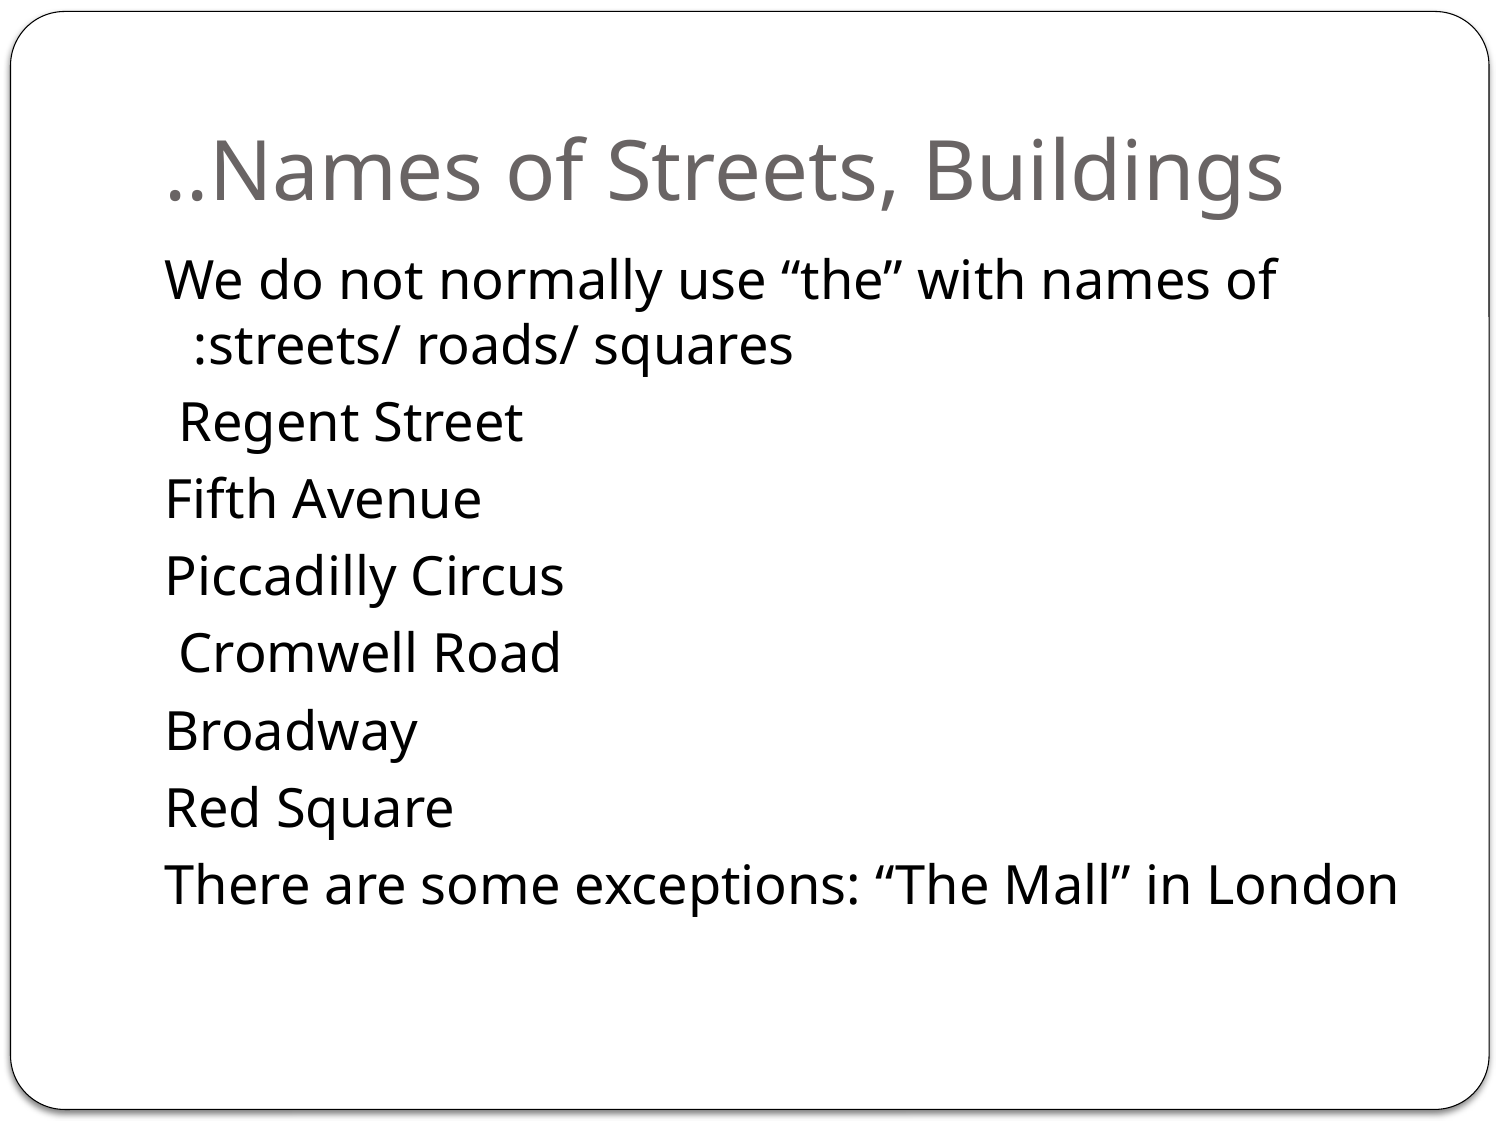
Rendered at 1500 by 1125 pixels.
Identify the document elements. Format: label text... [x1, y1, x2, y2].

list We do not normally use “the” with names of streets/ roads/ squares: Regent Street Fifth Avenue Piccadilly Circus Cromwell Road Broadway Red Square There are some exceptions: “The Mall” in London [150, 237, 1425, 988]
title Names of Streets, Buildings.. [150, 45, 1425, 233]
